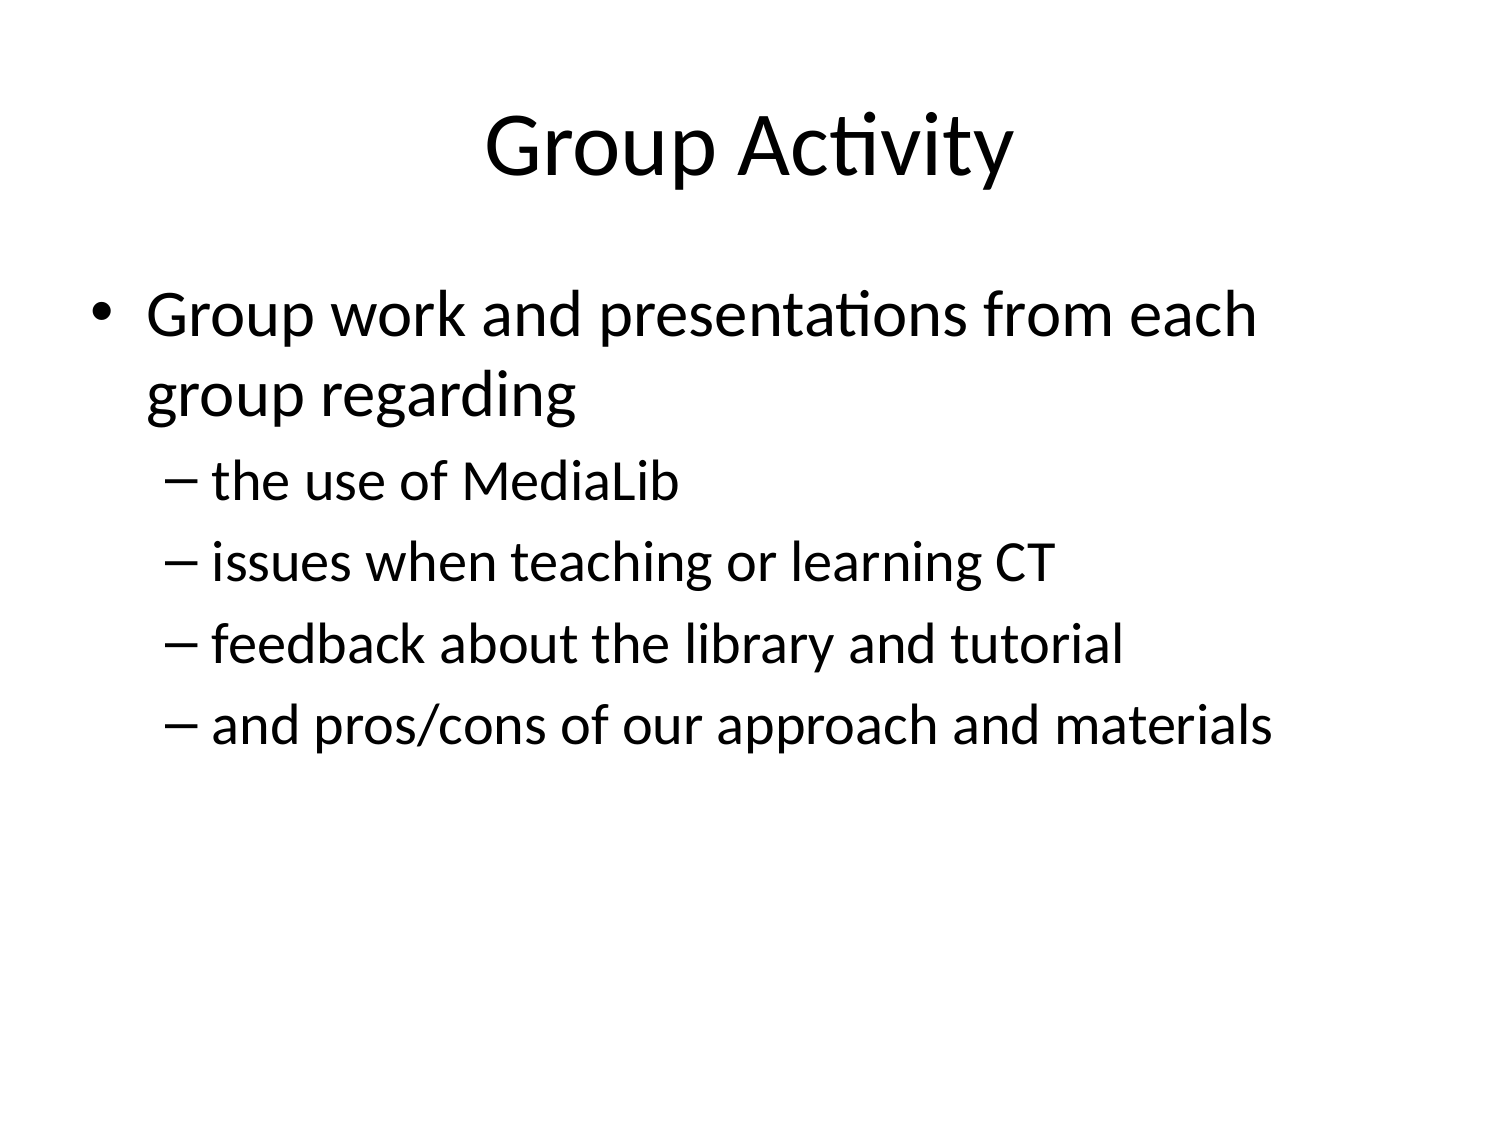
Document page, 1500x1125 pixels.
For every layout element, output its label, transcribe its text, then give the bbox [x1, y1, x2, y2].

list Group work and presentations from each group regarding the use of MediaLib issues when teaching or learning CT feedback about the library and tutorial and pros/cons of our approach and materials [75, 262, 1425, 1005]
title Group Activity [75, 45, 1425, 233]
